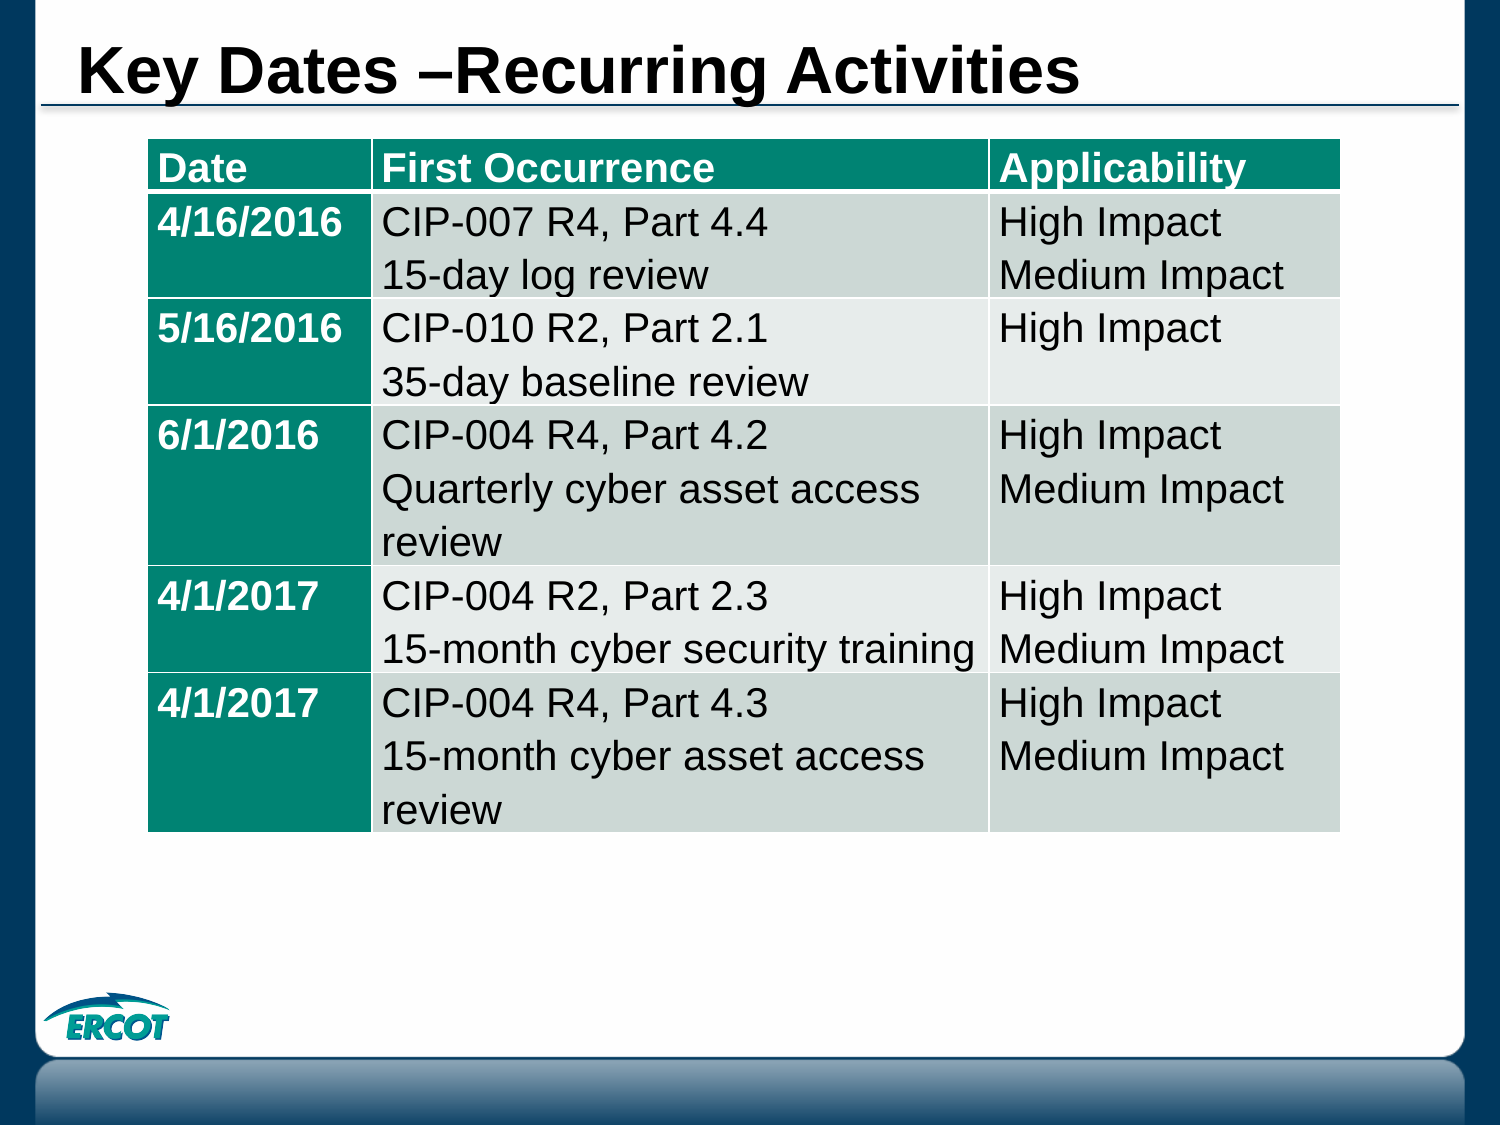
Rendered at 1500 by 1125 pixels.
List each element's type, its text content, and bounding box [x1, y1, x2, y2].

table_cell CIP-004 R4, Part 4.3 15-month cyber asset access review [373, 673, 988, 832]
picture [35, 0, 1465, 1125]
table_cell 6/1/2016 [148, 406, 371, 565]
table_header Applicability [990, 139, 1340, 189]
title Key Dates –Recurring Activities [62, 29, 1448, 106]
table_cell CIP-007 R4, Part 4.4 15-day log review [373, 194, 988, 297]
table_cell High Impact [990, 299, 1340, 404]
table_cell CIP-004 R2, Part 2.3 15-month cyber security training [373, 566, 988, 672]
table_cell CIP-004 R4, Part 4.2 Quarterly cyber asset access review [373, 406, 988, 565]
table_header First Occurrence [373, 139, 988, 189]
table_cell High Impact Medium Impact [990, 194, 1340, 297]
table_cell High Impact Medium Impact [990, 566, 1340, 672]
table_cell 4/16/2016 [148, 194, 371, 297]
table_cell CIP-010 R2, Part 2.1 35-day baseline review [373, 299, 988, 404]
table_cell 5/16/2016 [148, 299, 371, 404]
table_cell High Impact Medium Impact [990, 406, 1340, 565]
table_cell 4/1/2017 [148, 566, 371, 672]
table_header Date [148, 139, 371, 189]
table_cell High Impact Medium Impact [990, 673, 1340, 832]
table_cell 4/1/2017 [148, 673, 371, 832]
